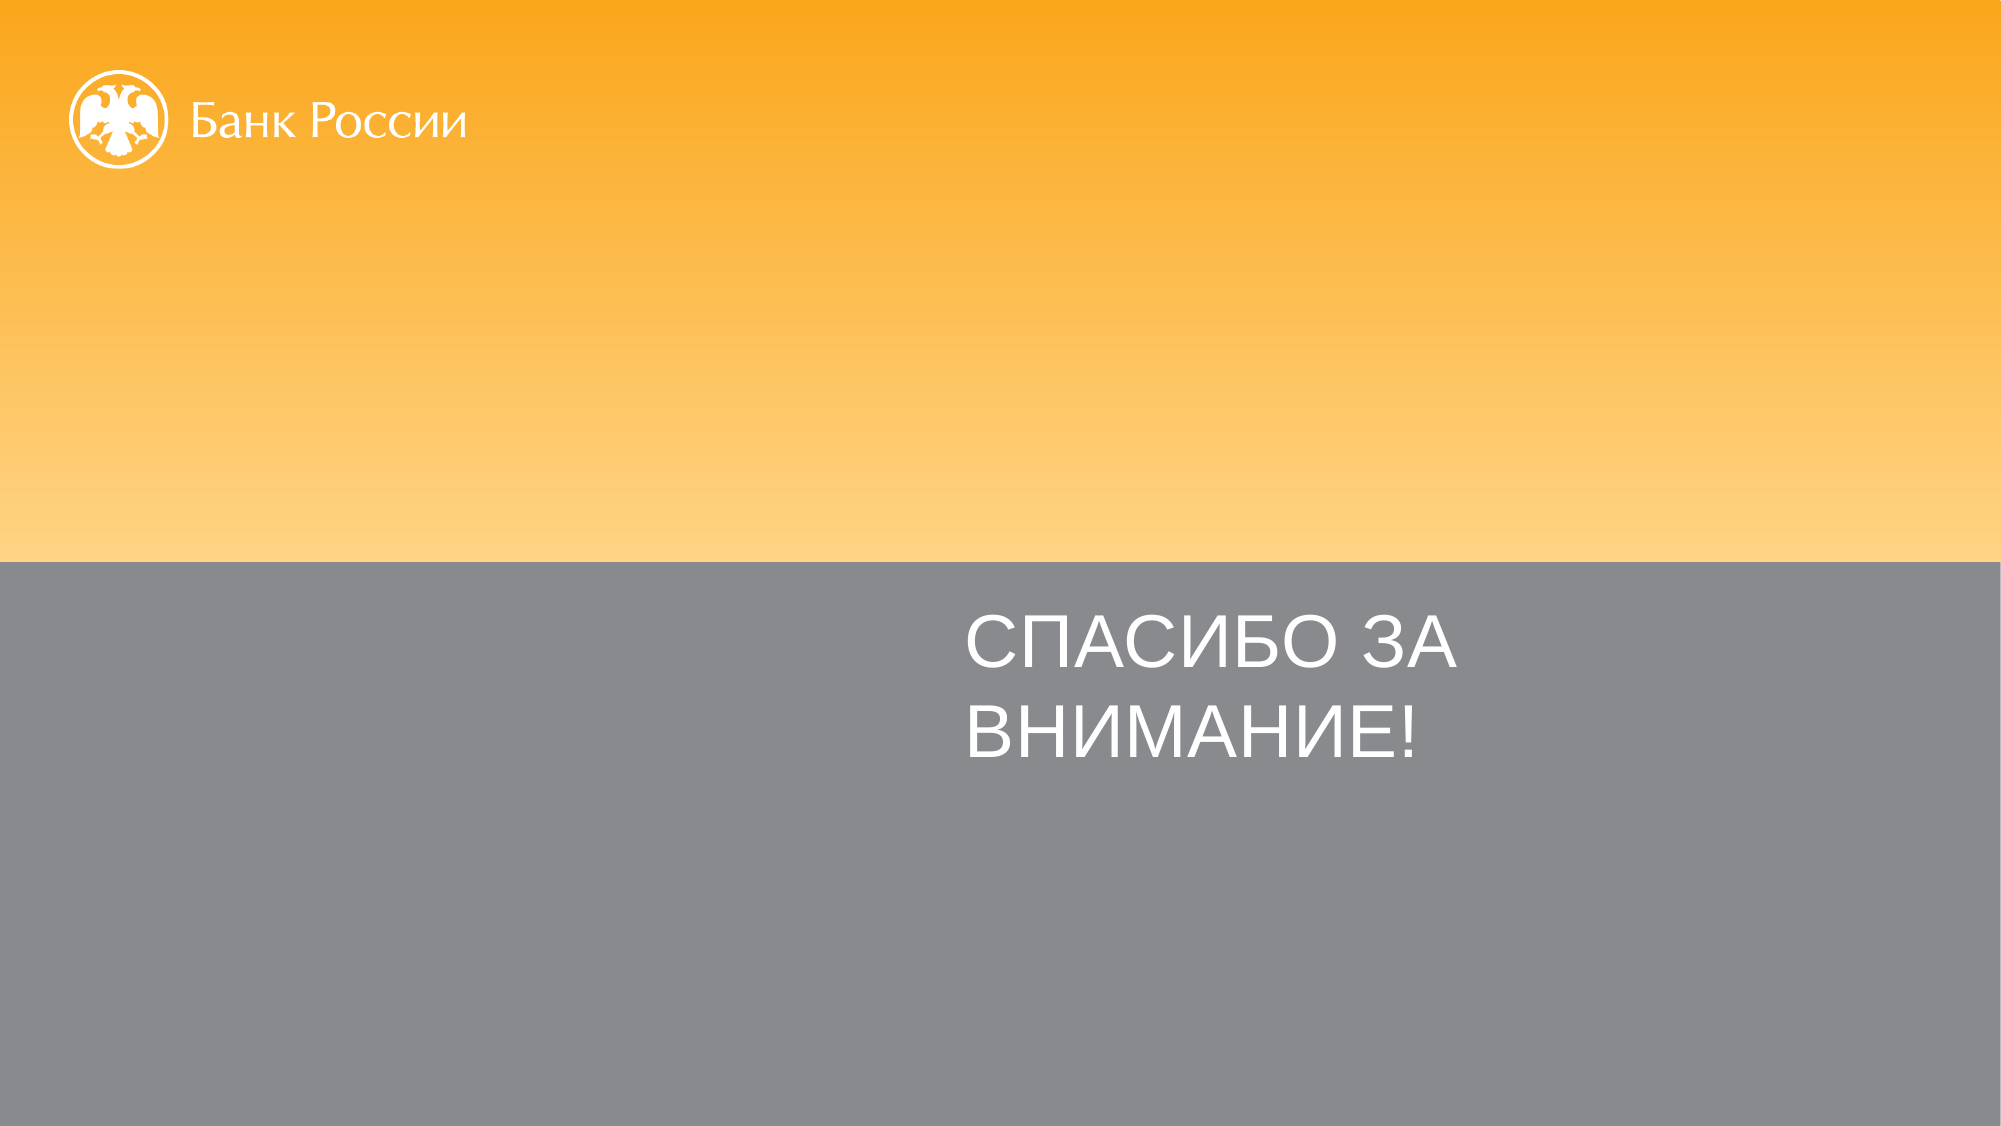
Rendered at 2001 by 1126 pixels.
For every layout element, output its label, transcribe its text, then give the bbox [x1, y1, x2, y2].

picture [69, 70, 465, 169]
list СПАСИБО ЗА ВНИМАНИЕ! [964, 592, 1877, 1126]
